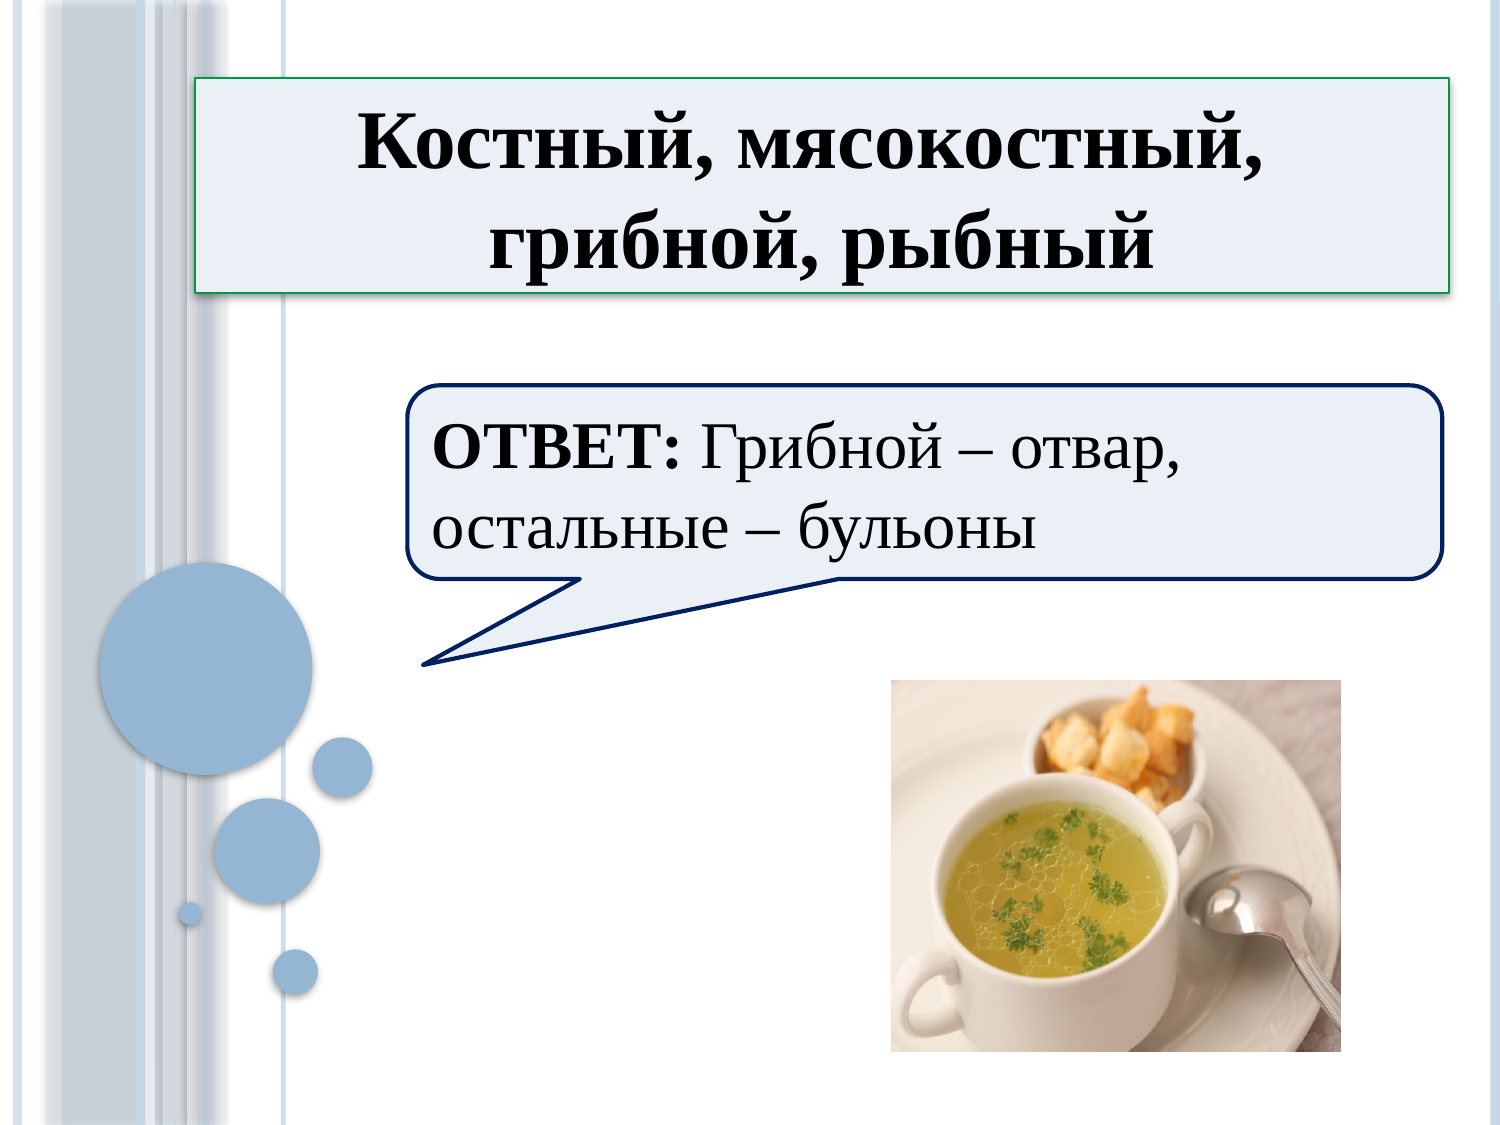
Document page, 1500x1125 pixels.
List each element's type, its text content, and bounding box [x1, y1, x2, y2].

text_box ОТВЕТ: Грибной – отвар, остальные – бульоны [405, 383, 1445, 668]
text_box Костный, мясокостный, грибной, рыбный [194, 77, 1450, 294]
picture [891, 680, 1342, 1053]
